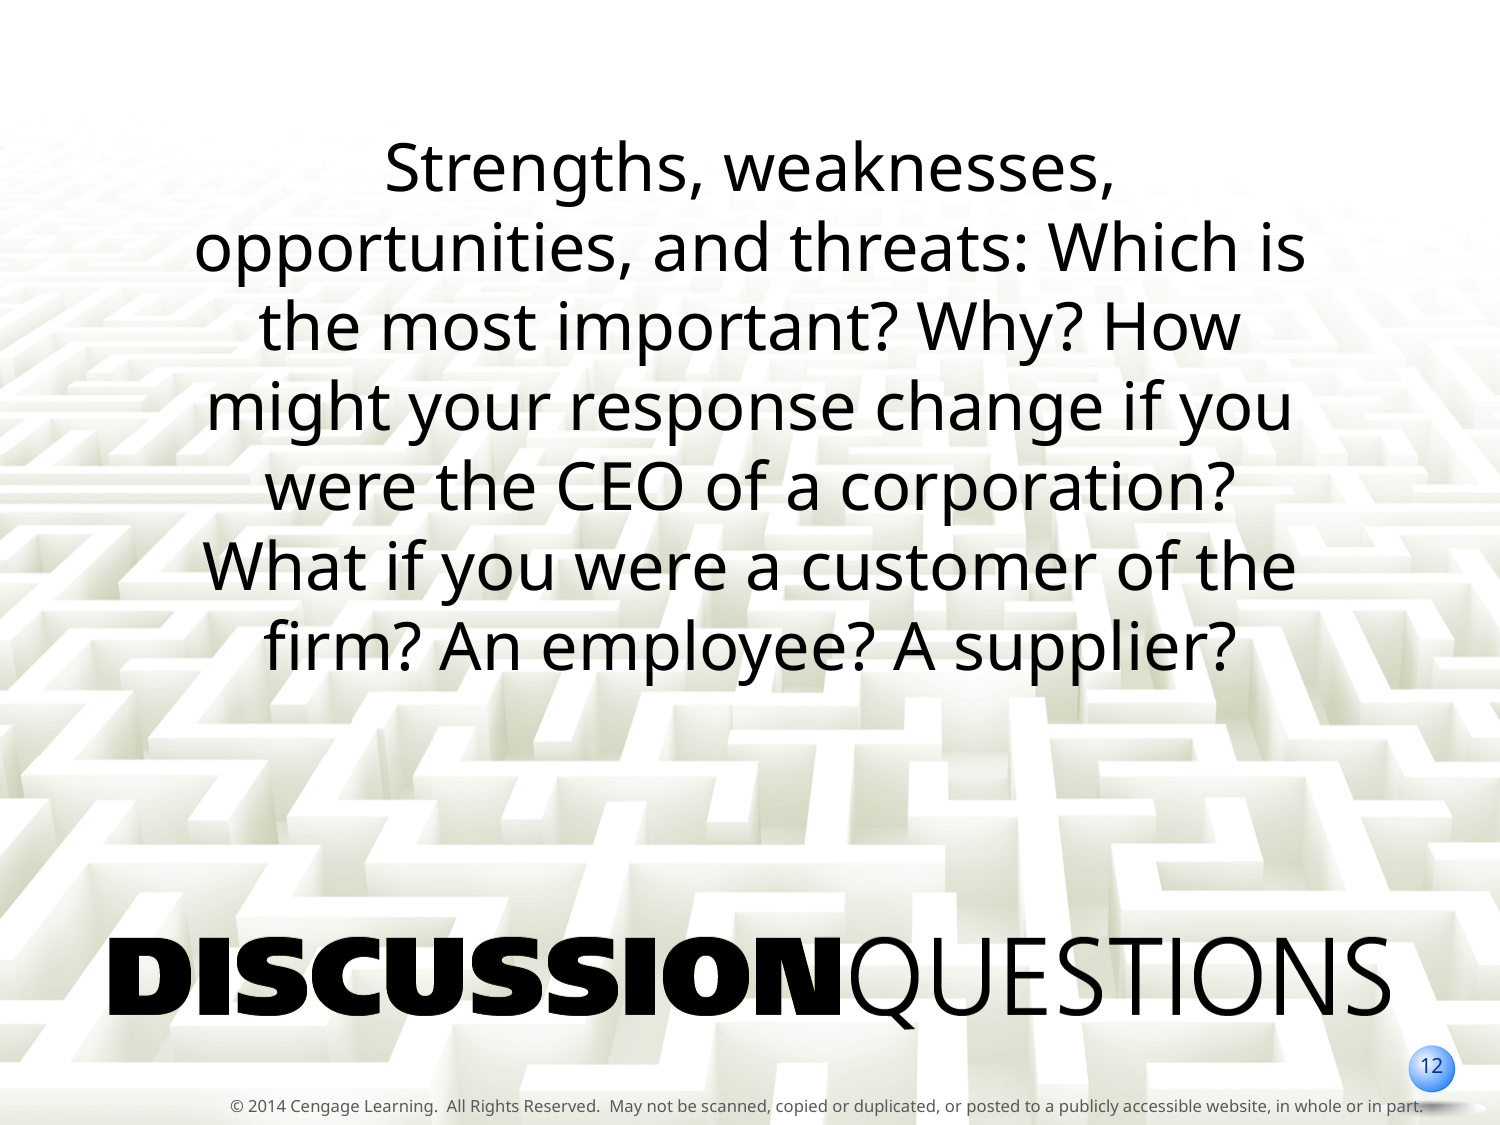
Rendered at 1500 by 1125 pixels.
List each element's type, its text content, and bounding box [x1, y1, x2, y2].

picture [0, 0, 1500, 1125]
list Strengths, weaknesses, opportunities, and threats: Which is the most important? Why? How might your response change if you were the CEO of a corporation? What if you were a customer of the firm? An employee? A supplier? [168, 26, 1334, 782]
slide_number 12 [1386, 1037, 1478, 1097]
